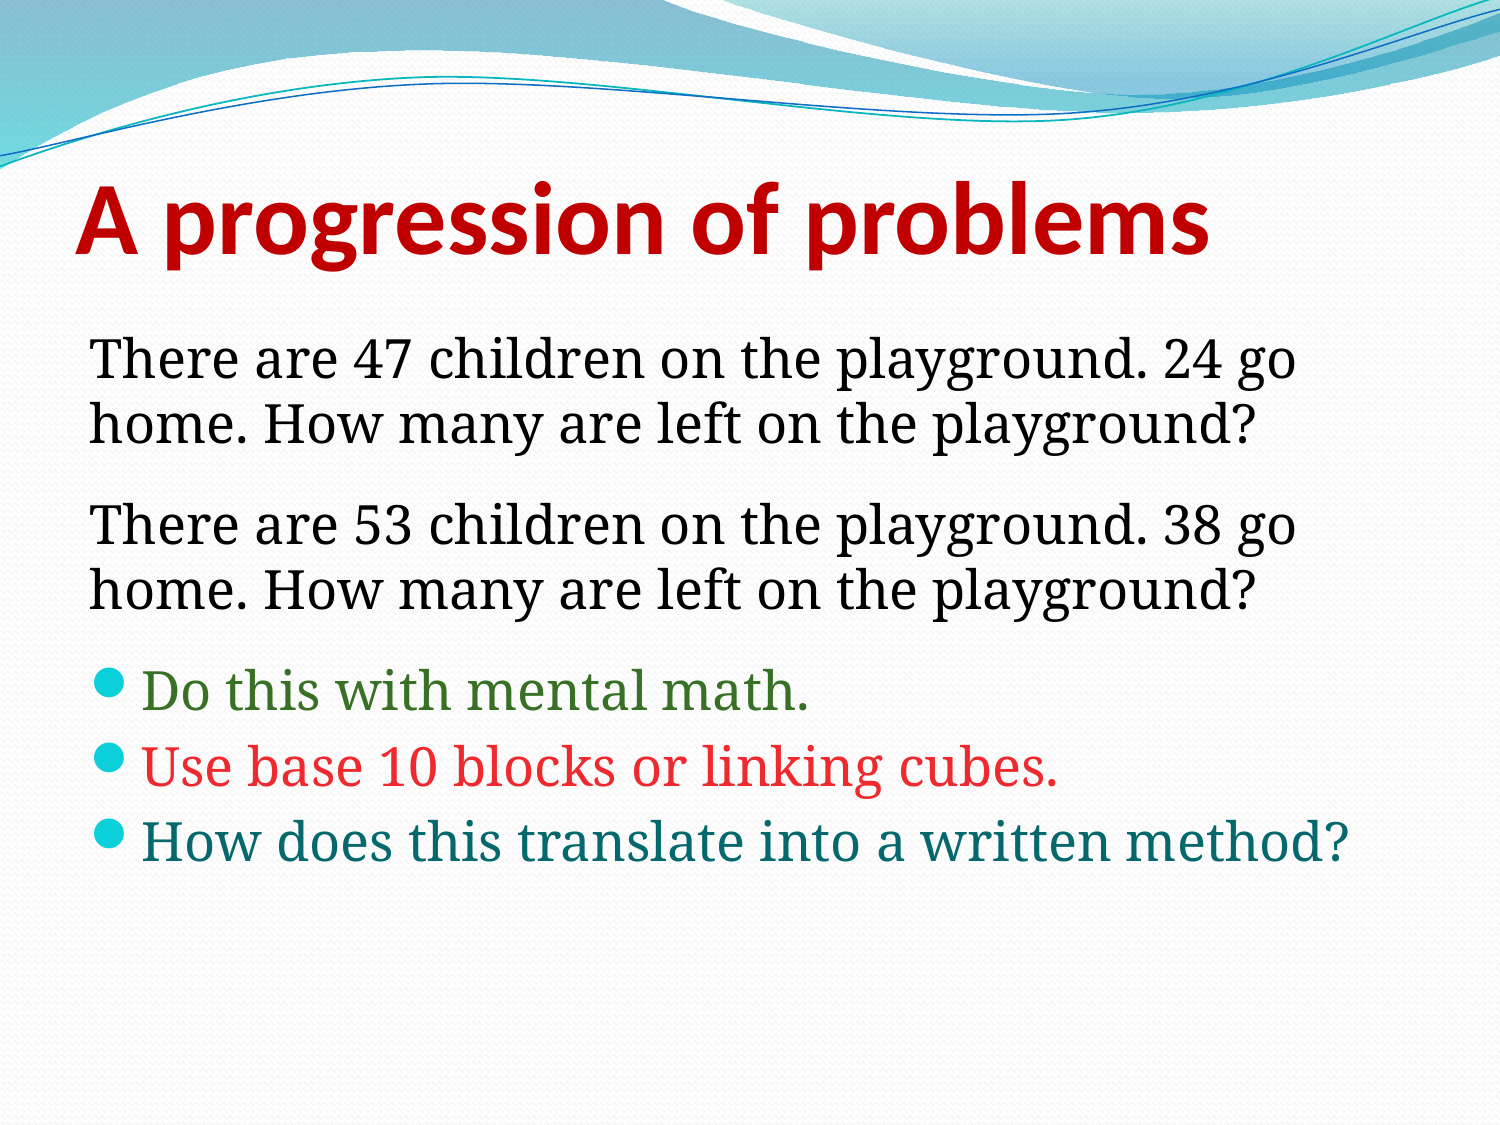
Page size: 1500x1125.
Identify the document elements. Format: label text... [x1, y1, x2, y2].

title A progression of problems [75, 115, 1425, 275]
list There are 47 children on the playground. 24 go home. How many are left on the playground? There are 53 children on the playground. 38 go home. How many are left on the playground? Do this with mental math. Use base 10 blocks or linking cubes. How does this translate into a written method? [75, 317, 1425, 1038]
